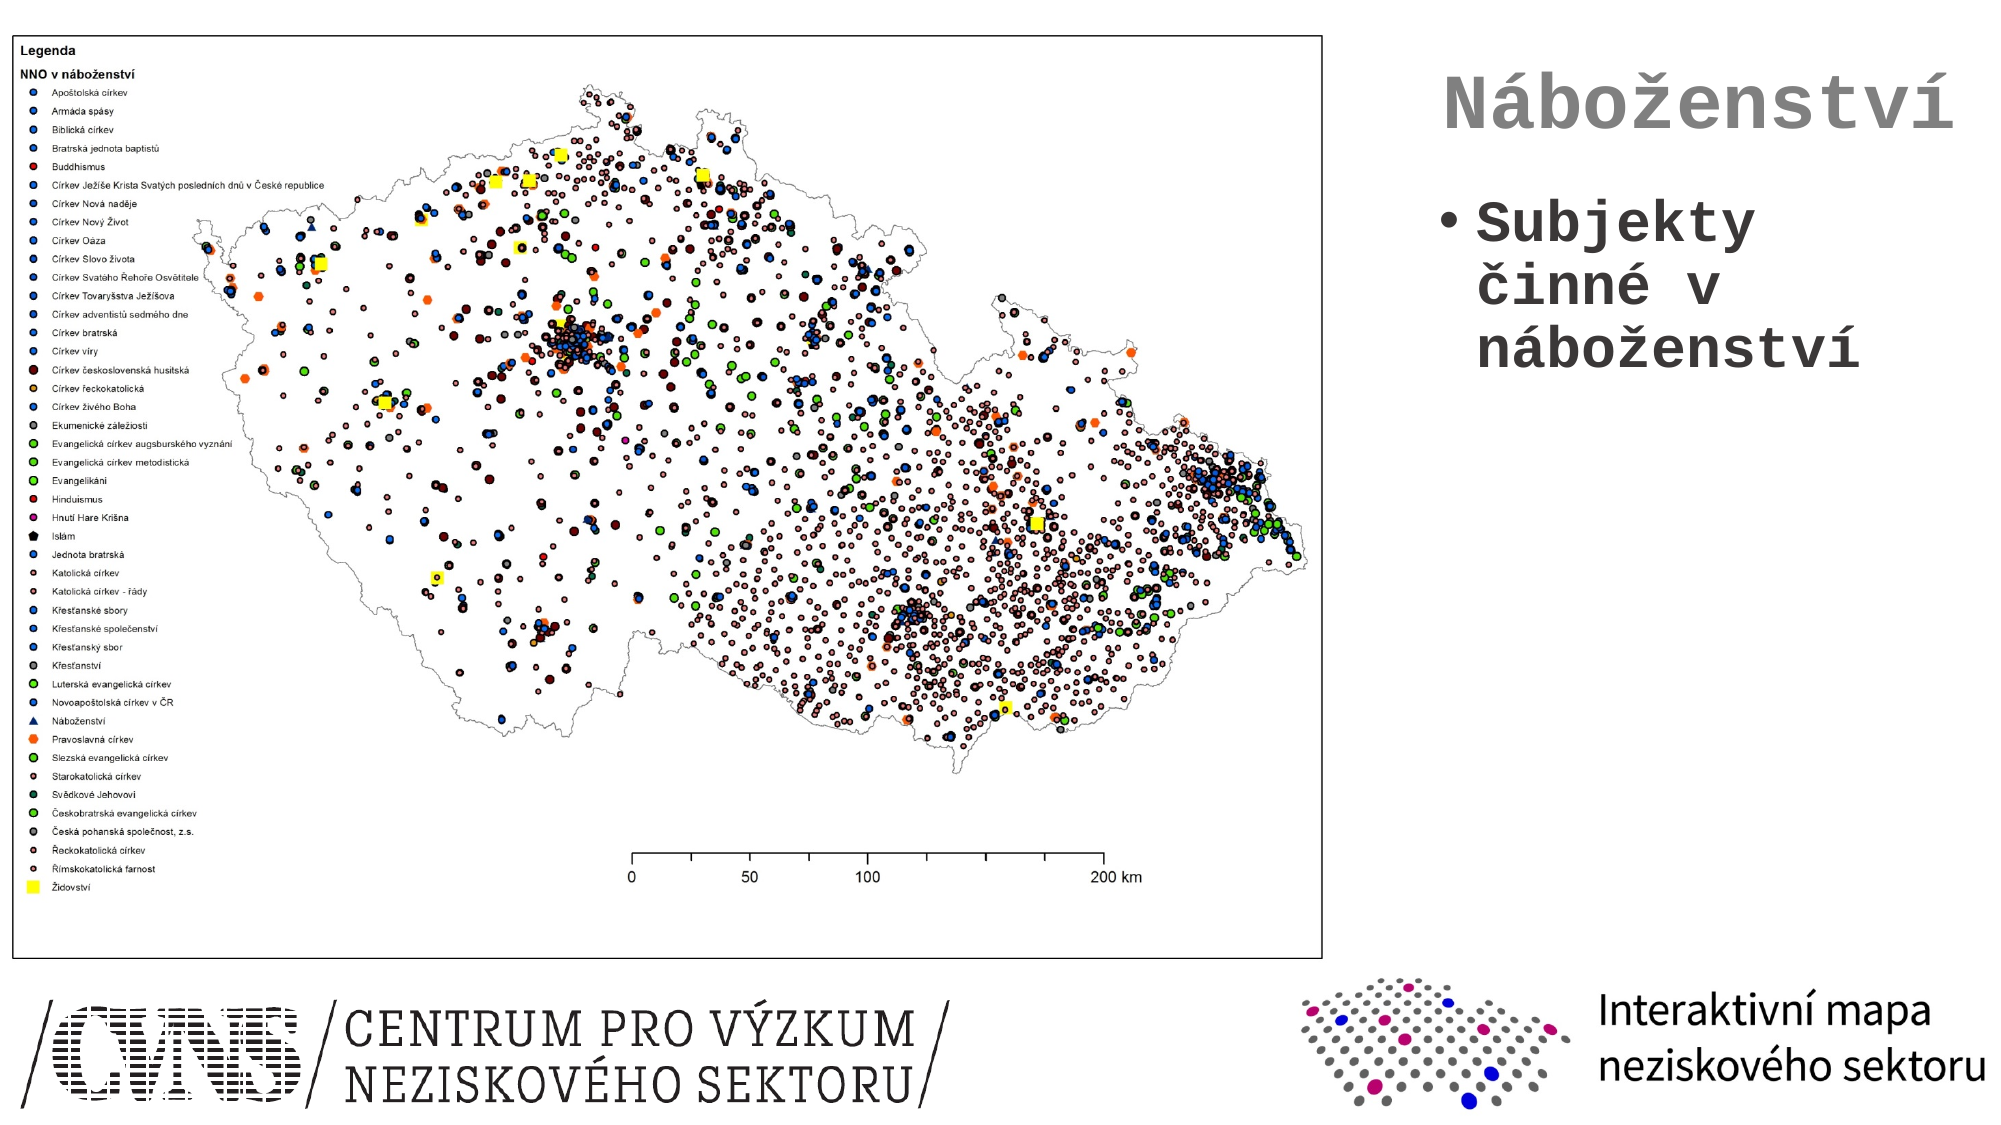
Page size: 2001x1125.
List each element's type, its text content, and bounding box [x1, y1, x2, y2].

title Náboženství [1353, 23, 1972, 184]
picture [6, 983, 955, 1125]
picture [6, 29, 2000, 1125]
list Subjekty činné v náboženství [1423, 184, 1940, 800]
